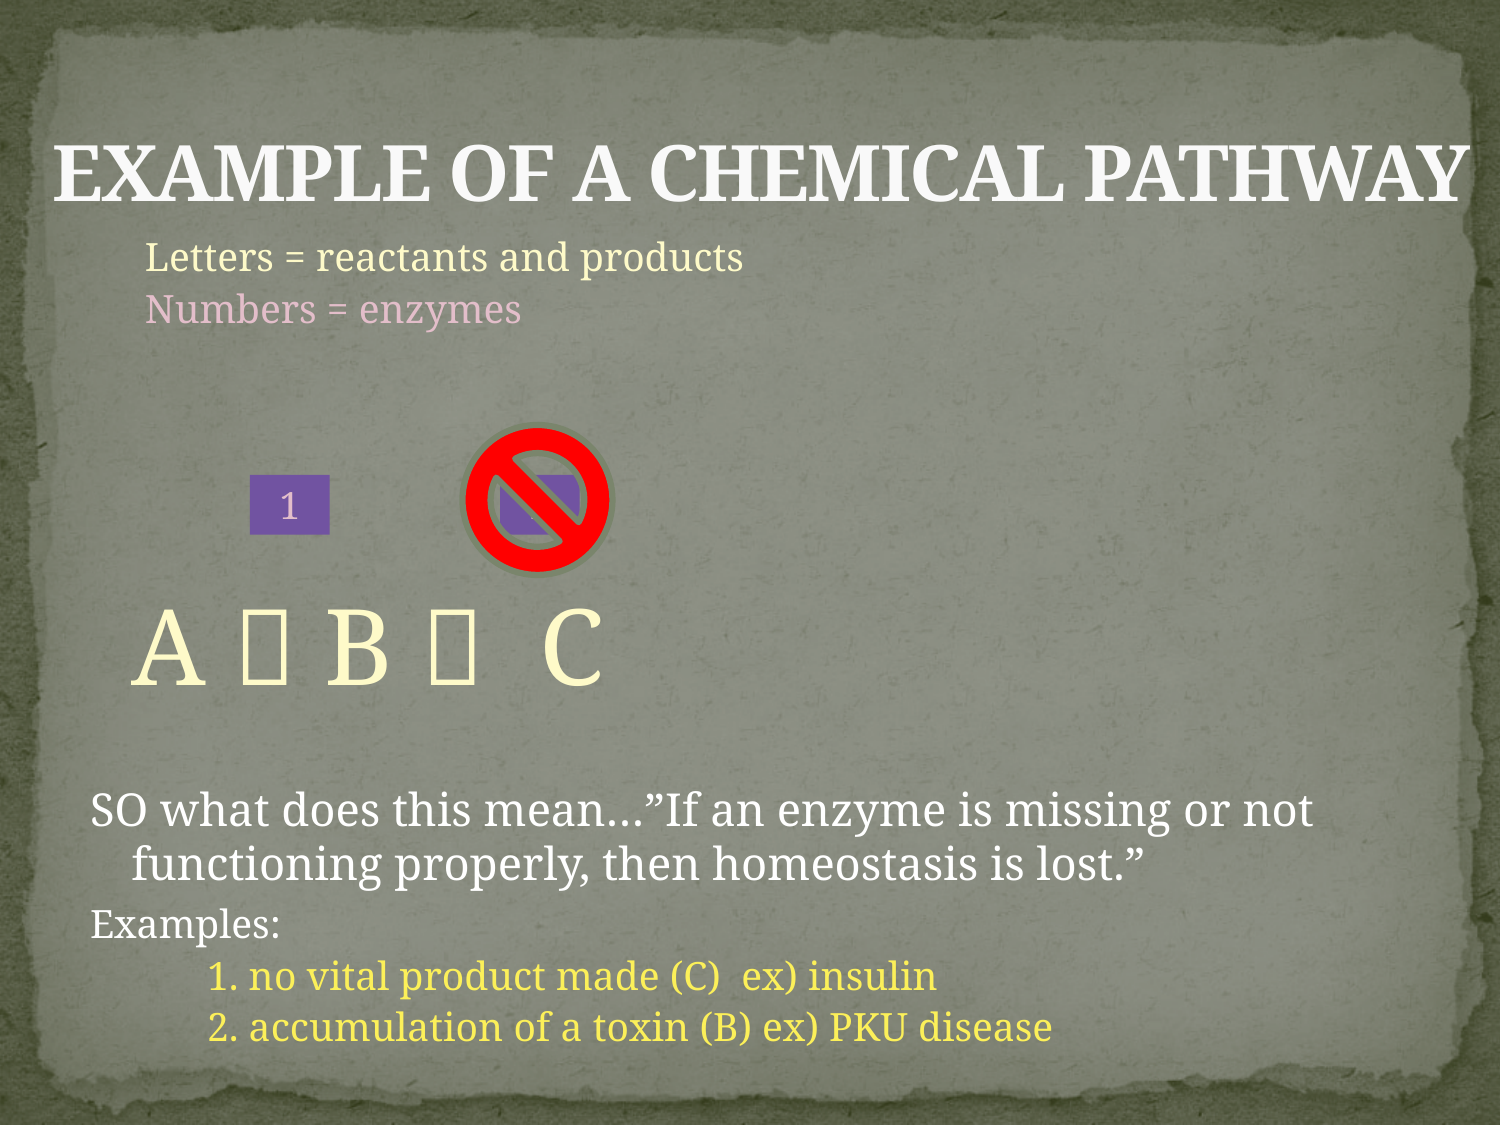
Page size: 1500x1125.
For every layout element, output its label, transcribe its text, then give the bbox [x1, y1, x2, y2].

title EXAMPLE OF A CHEMICAL PATHWAY [37, 24, 1500, 225]
list Letters = reactants and products Numbers = enzymes A  B  C SO what does this mean…”If an enzyme is missing or not functioning properly, then homeostasis is lost.” Examples: 1. no vital product made (C) ex) insulin 2. accumulation of a toxin (B) ex) PKU disease [74, 224, 1426, 1063]
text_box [251, 476, 579, 535]
text_box [468, 421, 616, 579]
